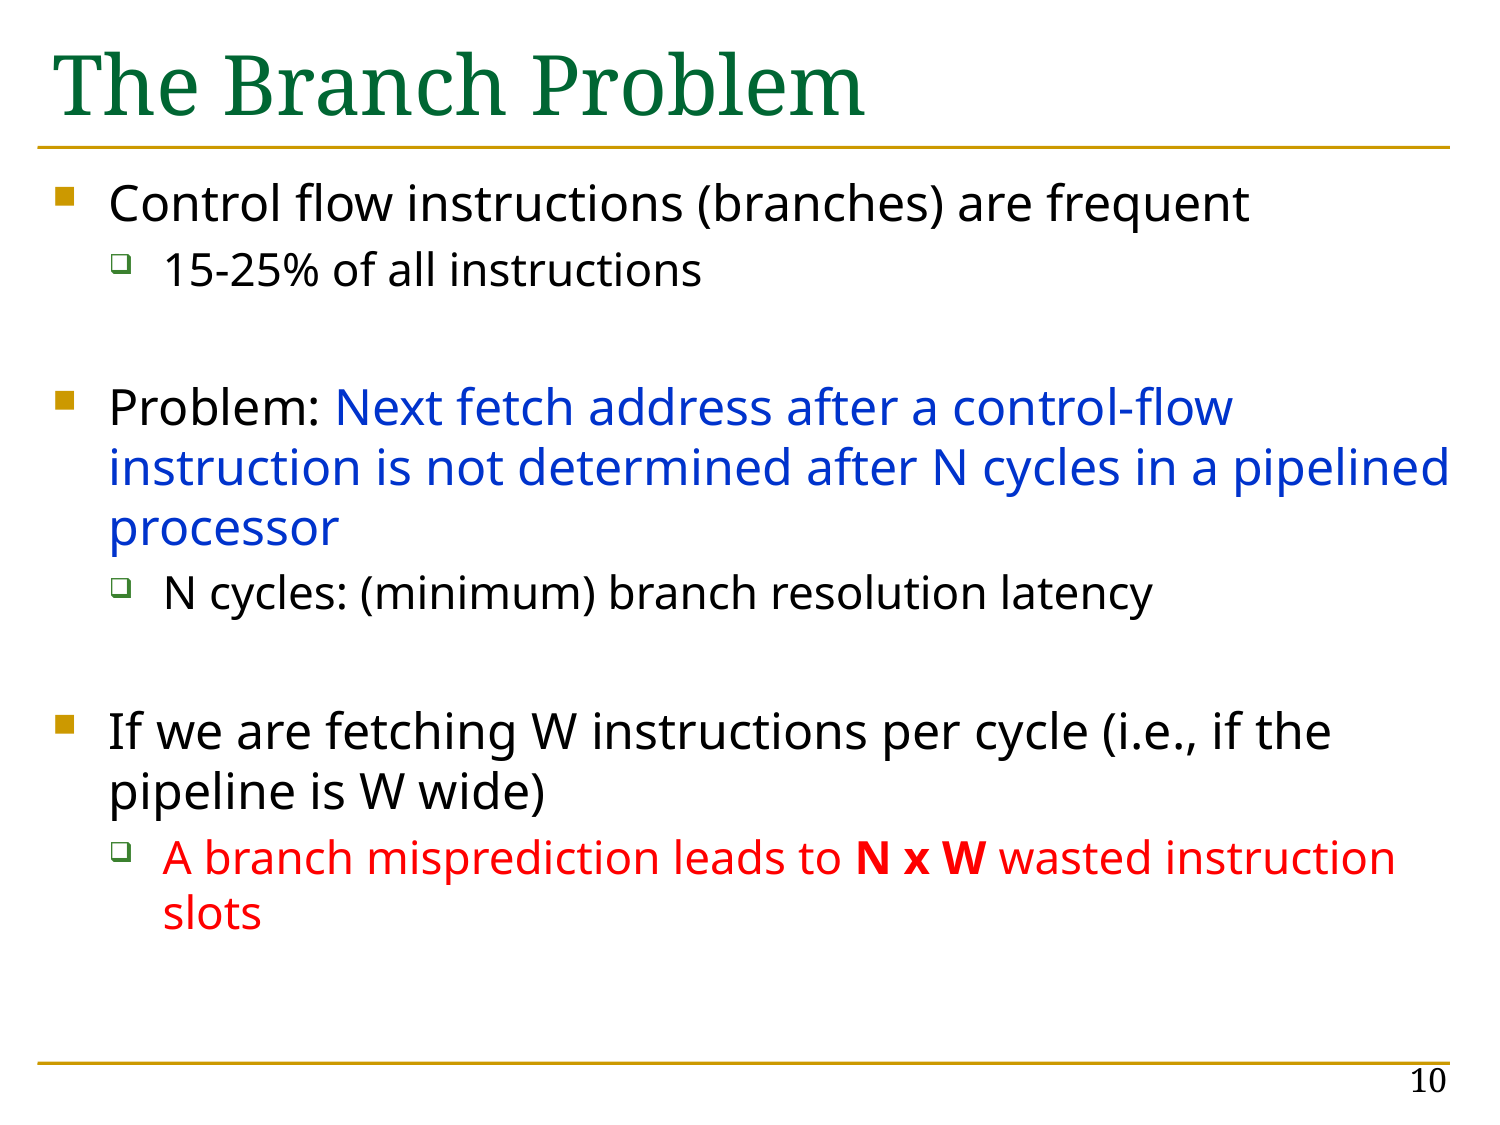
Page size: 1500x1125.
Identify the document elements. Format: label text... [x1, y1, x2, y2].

title The Branch Problem [37, 24, 1450, 163]
slide_number 10 [1111, 1036, 1462, 1112]
list Control flow instructions (branches) are frequent 15-25% of all instructions Problem: Next fetch address after a control-flow instruction is not determined after N cycles in a pipelined processor N cycles: (minimum) branch resolution latency If we are fetching W instructions per cycle (i.e., if the pipeline is W wide) A branch misprediction leads to N x W wasted instruction slots [37, 163, 1475, 1016]
